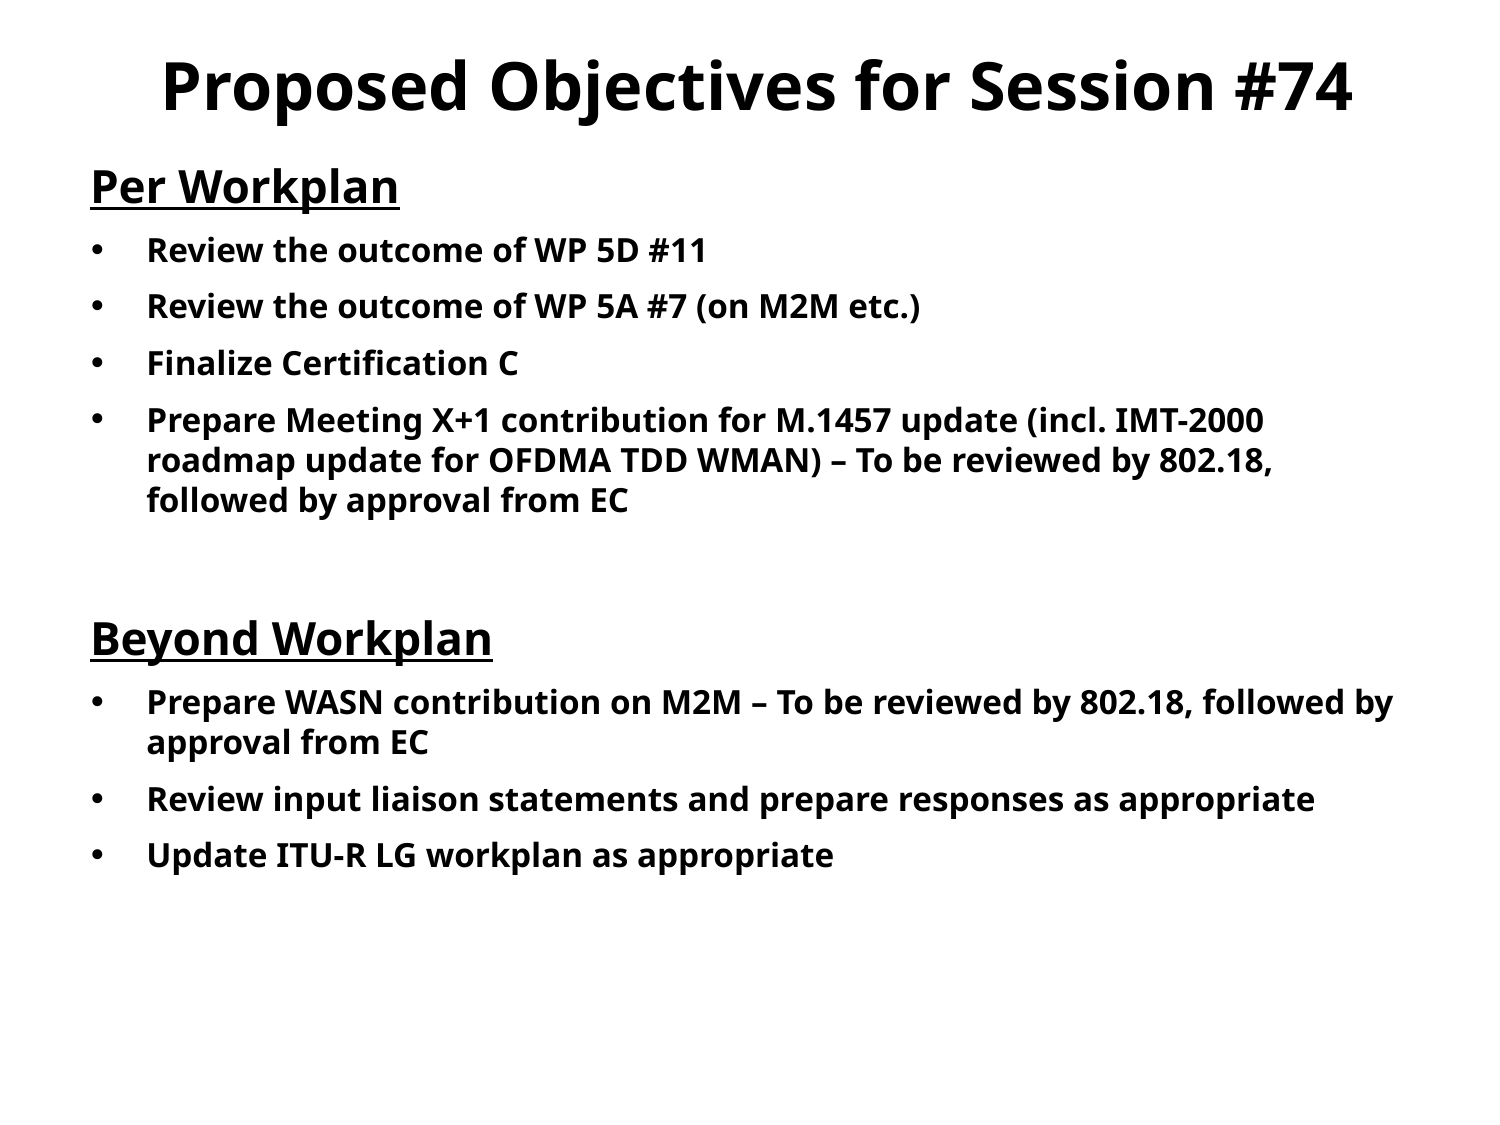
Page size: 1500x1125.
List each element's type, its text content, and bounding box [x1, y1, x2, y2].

list Per Workplan Review the outcome of WP 5D #11 Review the outcome of WP 5A #7 (on M2M etc.) Finalize Certification C Prepare Meeting X+1 contribution for M.1457 update (incl. IMT-2000 roadmap update for OFDMA TDD WMAN) – To be reviewed by 802.18, followed by approval from EC Beyond Workplan Prepare WASN contribution on M2M – To be reviewed by 802.18, followed by approval from EC Review input liaison statements and prepare responses as appropriate Update ITU-R LG workplan as appropriate [75, 149, 1425, 1063]
title Proposed Objectives for Session #74 [75, 36, 1425, 149]
